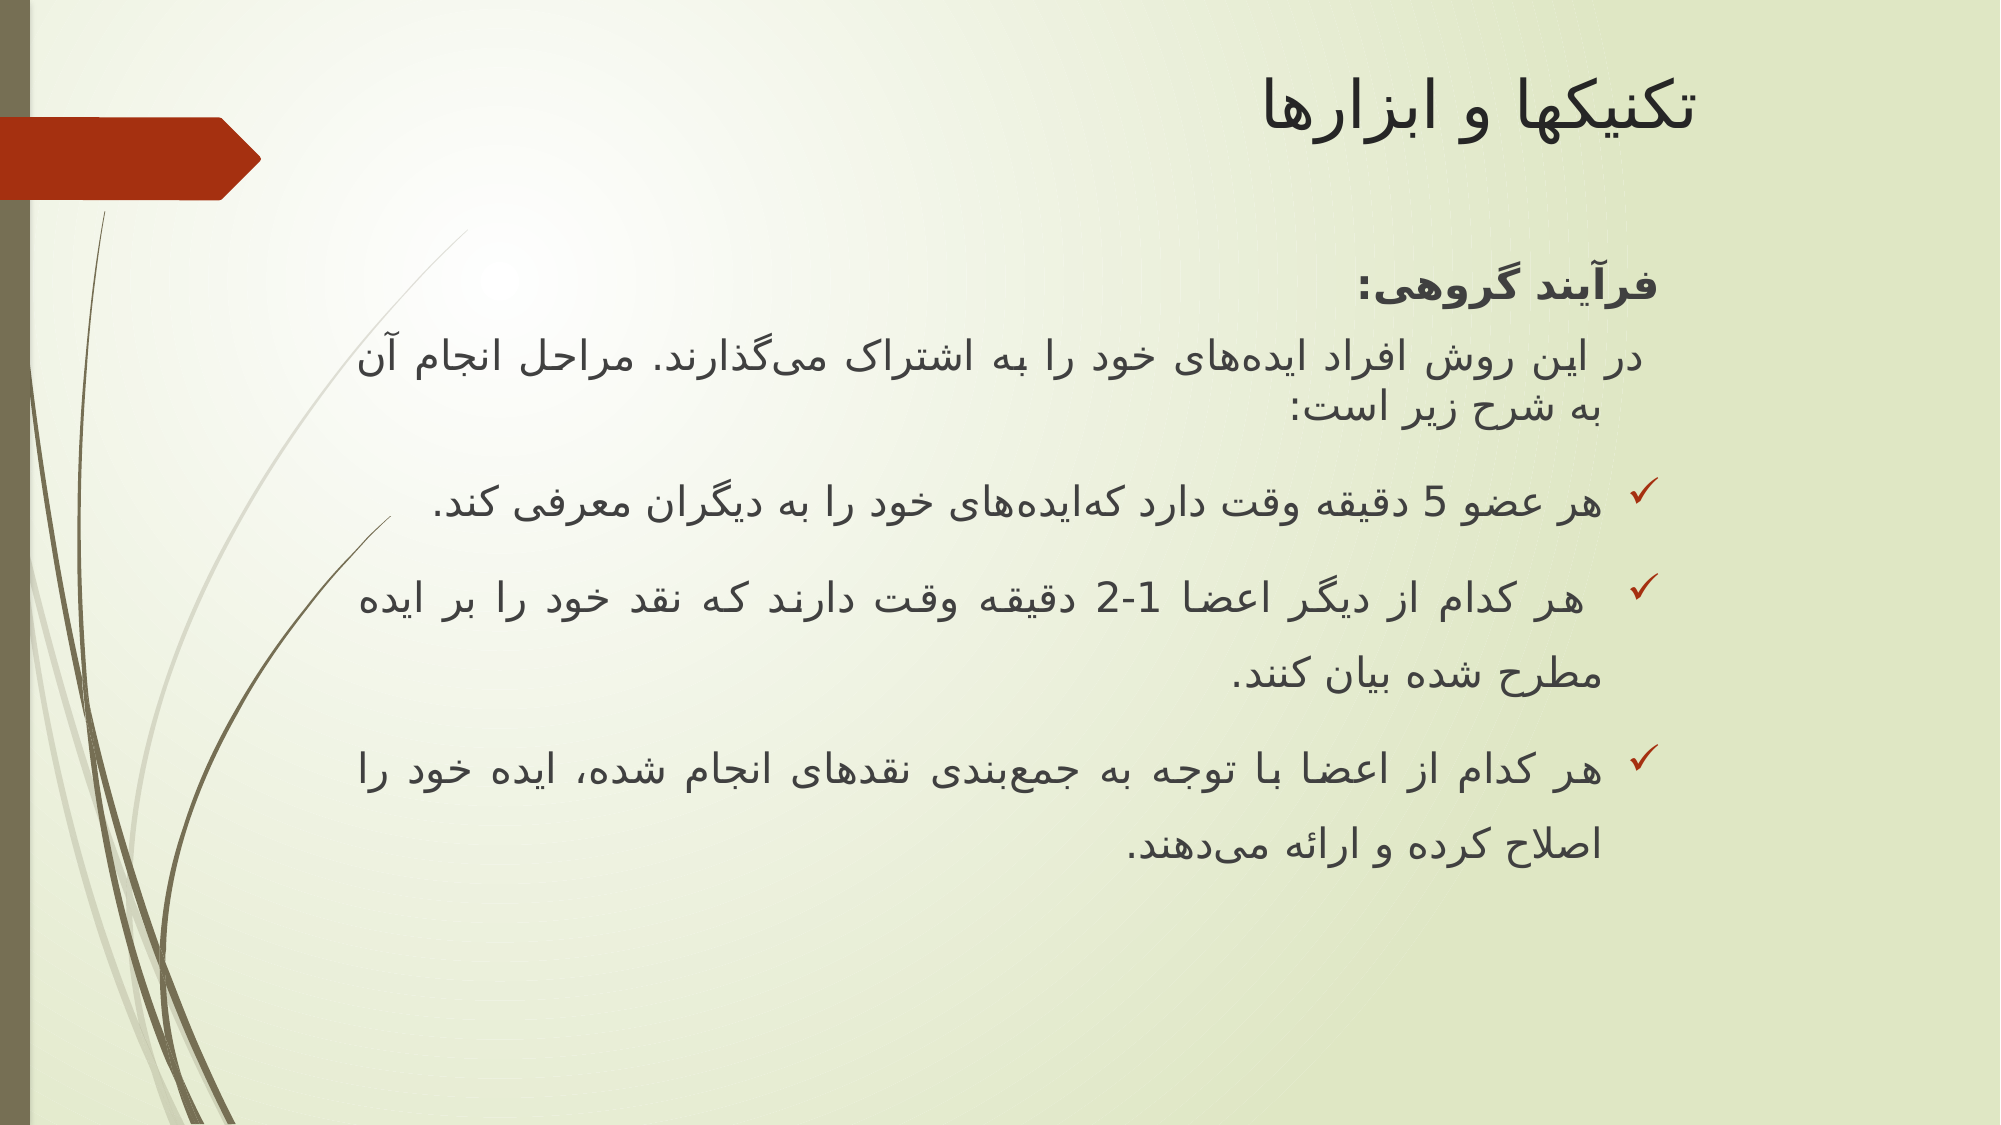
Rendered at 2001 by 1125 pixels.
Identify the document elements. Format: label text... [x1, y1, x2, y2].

title تکنیکها و ابزارها [1200, 54, 1714, 192]
list فرآیند گروهی: در این روش افراد ایده‌های خود را به اشتراک می‌گذارند. مراحل انجام آن به شرح زیر است: هر عضو 5 دقیقه وقت دارد که‌ایده‌های خود را به دیگران معرفی کند. هر کدام از دیگر اعضا 1-2 دقیقه وقت دارند که نقد خود را بر ایده مطرح شده بیان کنند. هر کدام از اعضا با توجه به جمع‌بندی نقدهای انجام شده، ایده خود را اصلاح کرده و ارائه می‌دهند. [338, 249, 1675, 1059]
